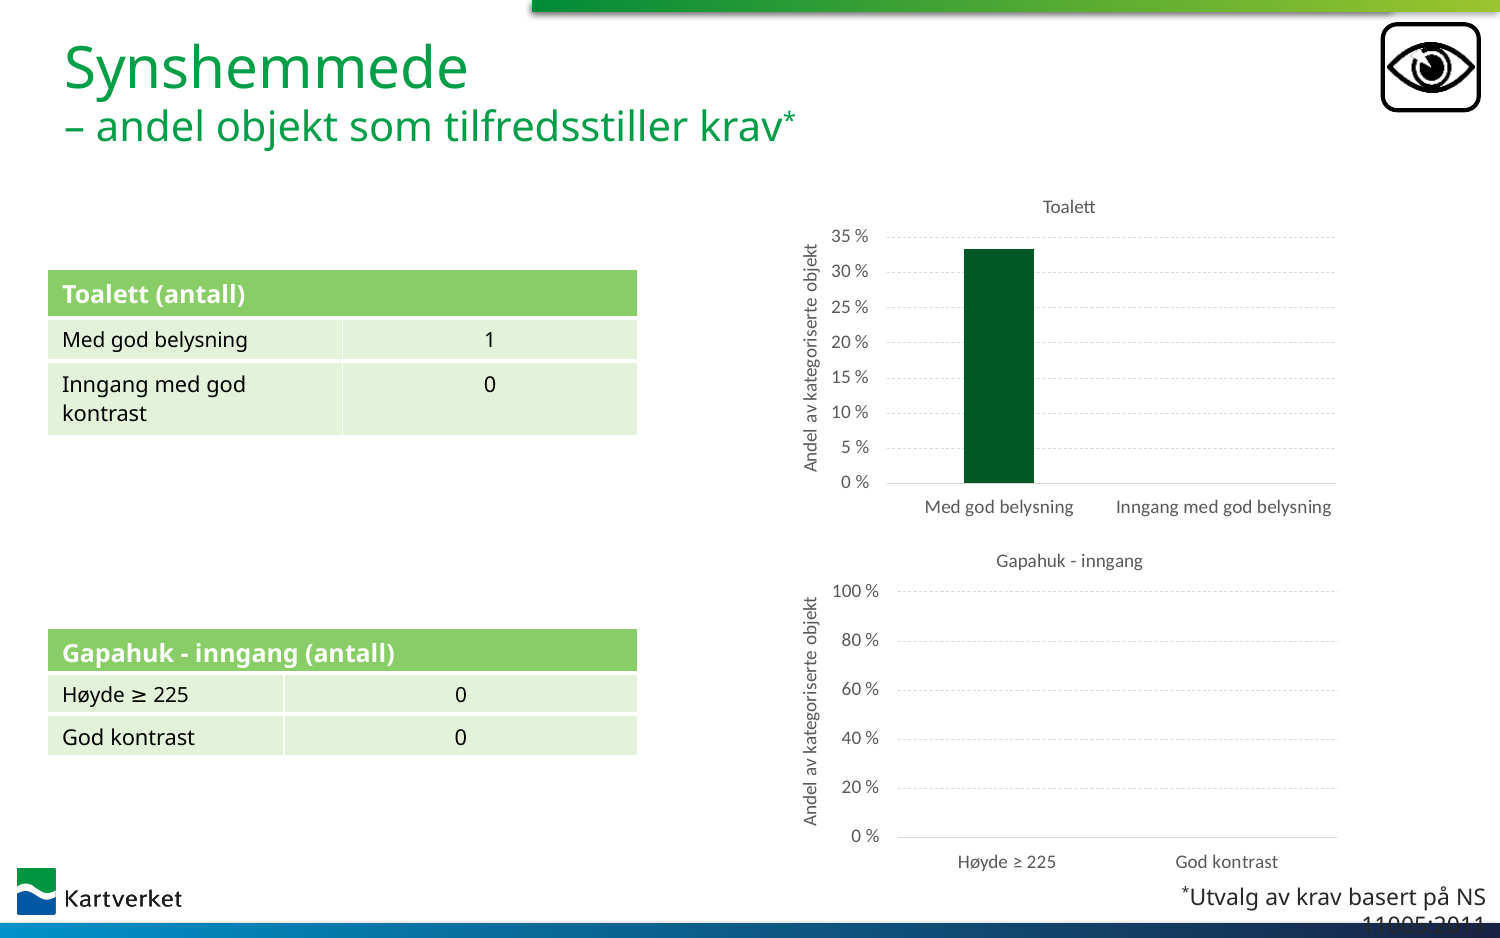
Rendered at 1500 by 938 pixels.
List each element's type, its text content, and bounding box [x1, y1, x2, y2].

table_cell God kontrast [48, 716, 283, 755]
table_cell 1 [343, 320, 637, 359]
table_cell Høyde ≥ 225 [48, 675, 283, 712]
picture [791, 541, 1348, 880]
text_box *Utvalg av krav basert på NS 11005:2011 [1068, 873, 1500, 938]
text_box Synshemmede – andel objekt som tilfredsstiller krav* [49, 24, 1431, 158]
table_cell Med god belysning [48, 320, 342, 359]
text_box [1382, 24, 1480, 111]
table_cell 0 [285, 675, 637, 712]
table_cell 0 [285, 716, 637, 755]
table_header Gapahuk - inngang (antall) [48, 629, 637, 671]
table_cell 0 [343, 363, 637, 435]
table_header Toalett (antall) [48, 270, 637, 316]
picture [791, 187, 1347, 526]
table_cell Inngang med god kontrast [48, 363, 342, 435]
